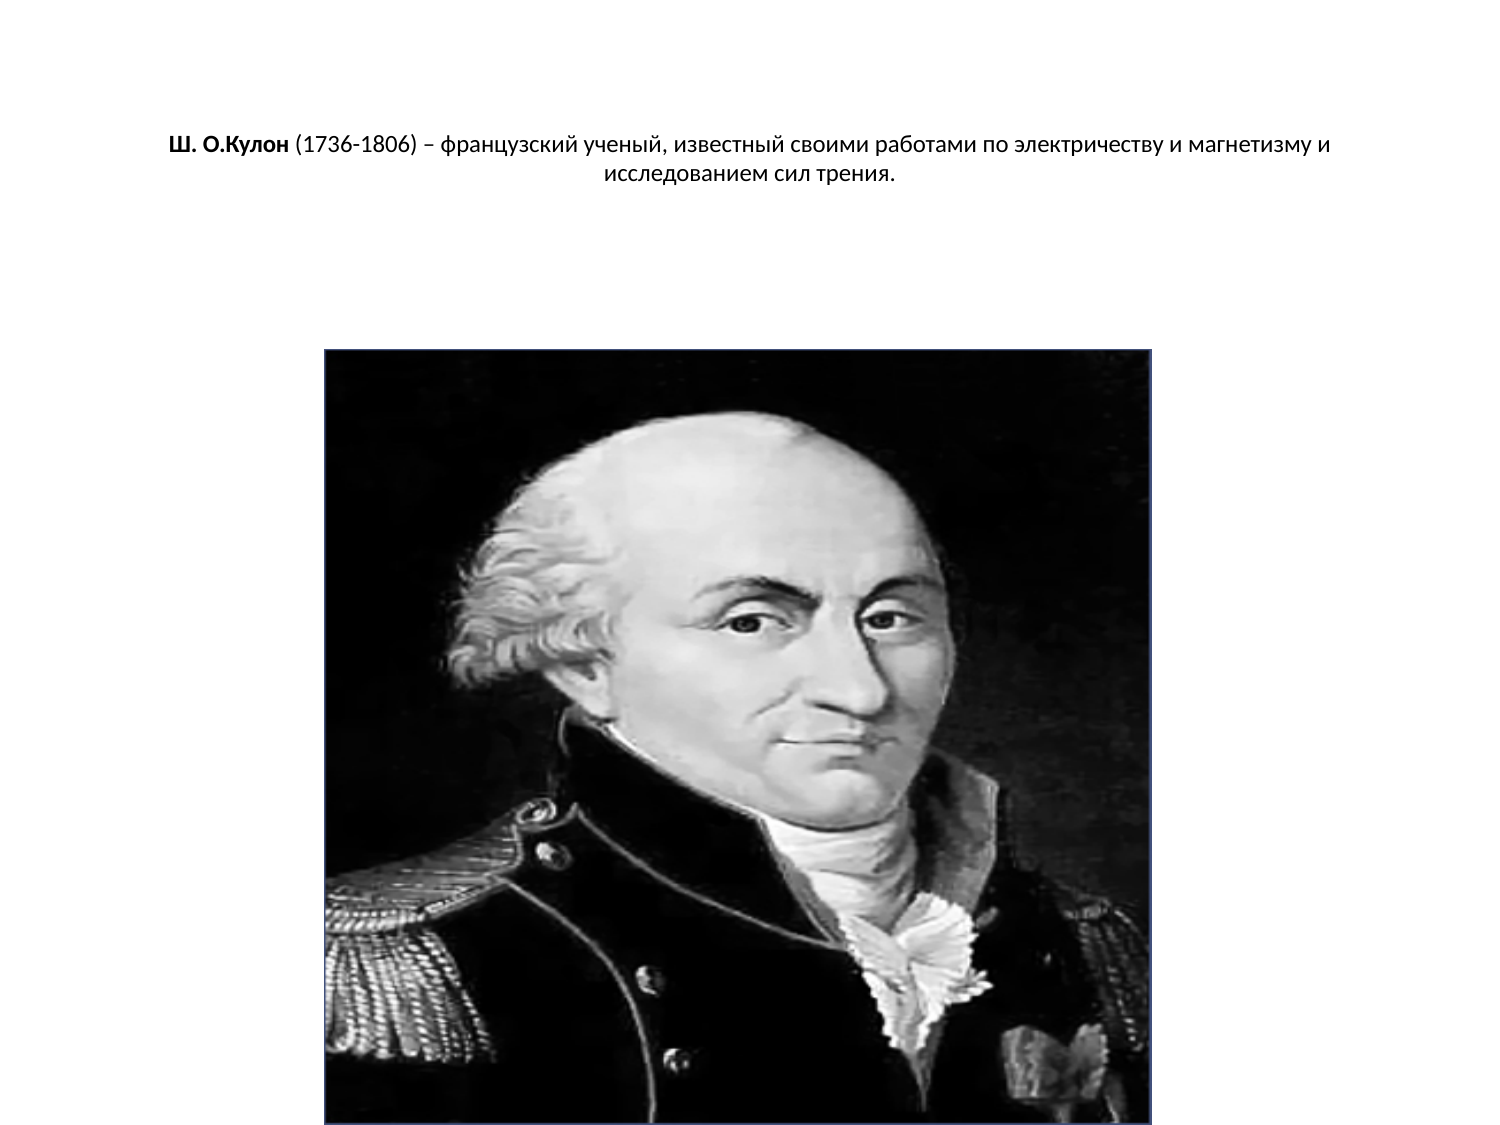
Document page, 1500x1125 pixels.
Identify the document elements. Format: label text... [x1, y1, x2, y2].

title Ш. О.Кулон (1736-1806) – французский ученый, известный своими работами по электричеству и магнетизму и исследованием сил трения. [75, 45, 1425, 233]
picture [324, 349, 1152, 1125]
